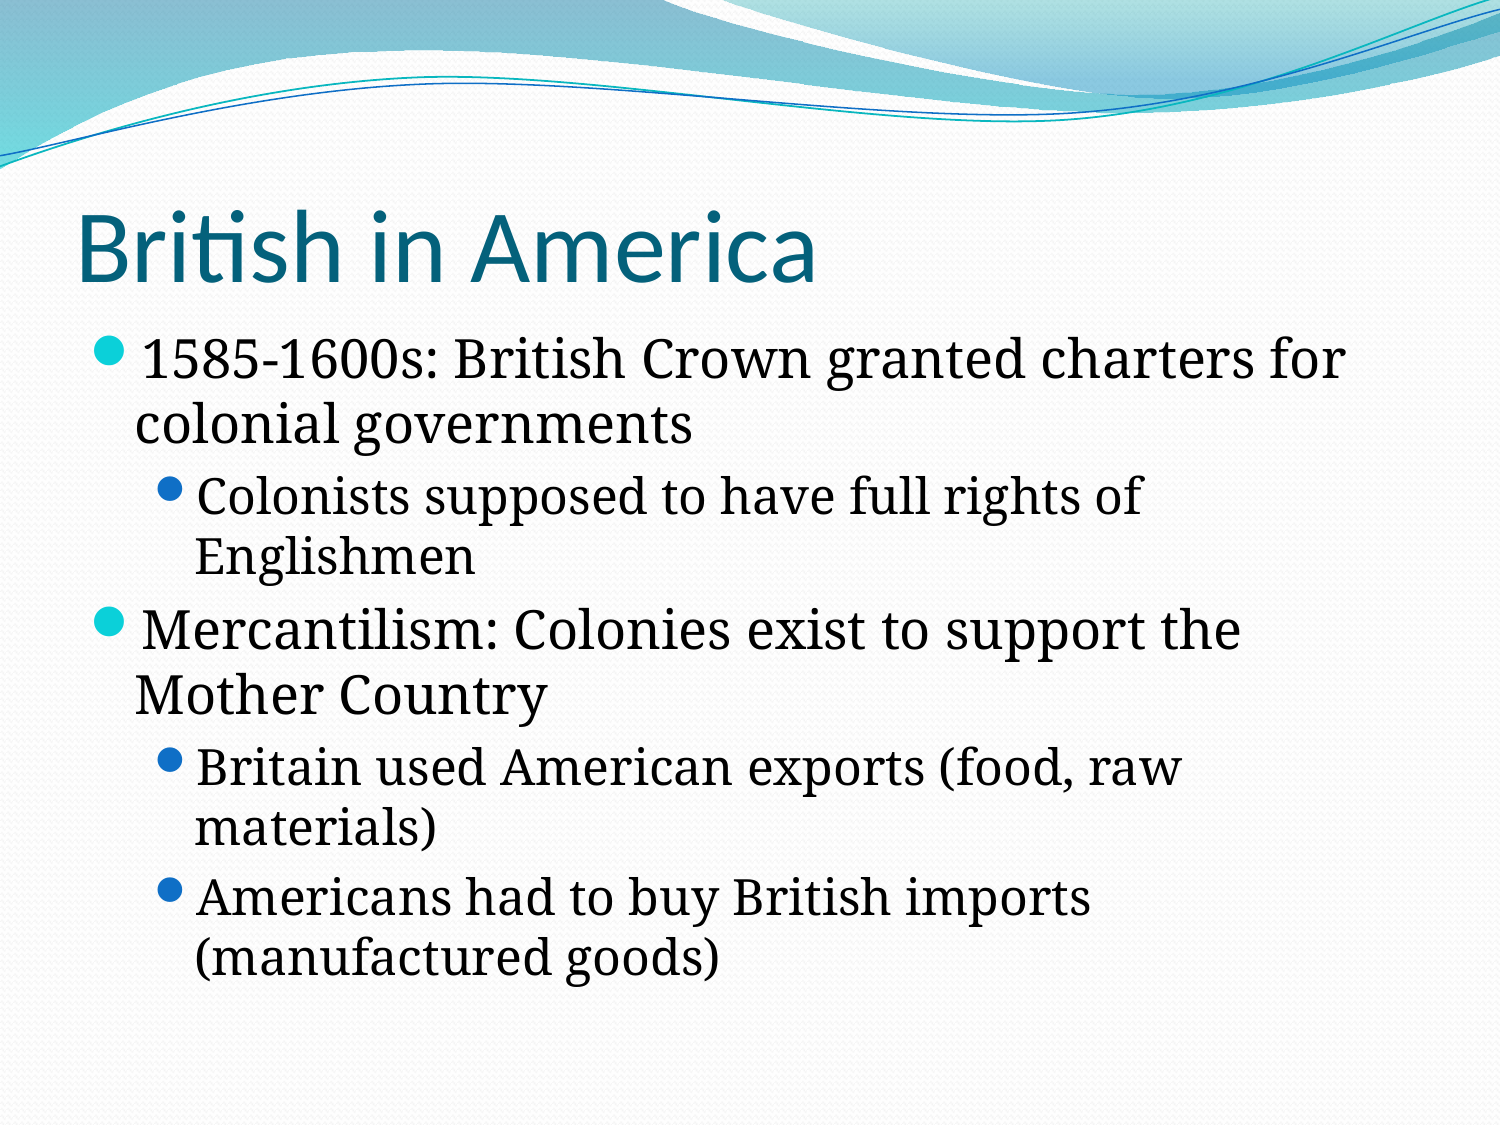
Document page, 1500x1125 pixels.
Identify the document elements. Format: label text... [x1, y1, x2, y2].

list 1585-1600s: British Crown granted charters for colonial governments Colonists supposed to have full rights of Englishmen Mercantilism: Colonies exist to support the Mother Country Britain used American exports (food, raw materials) Americans had to buy British imports (manufactured goods) [75, 317, 1425, 1038]
title British in America [75, 115, 1425, 303]
